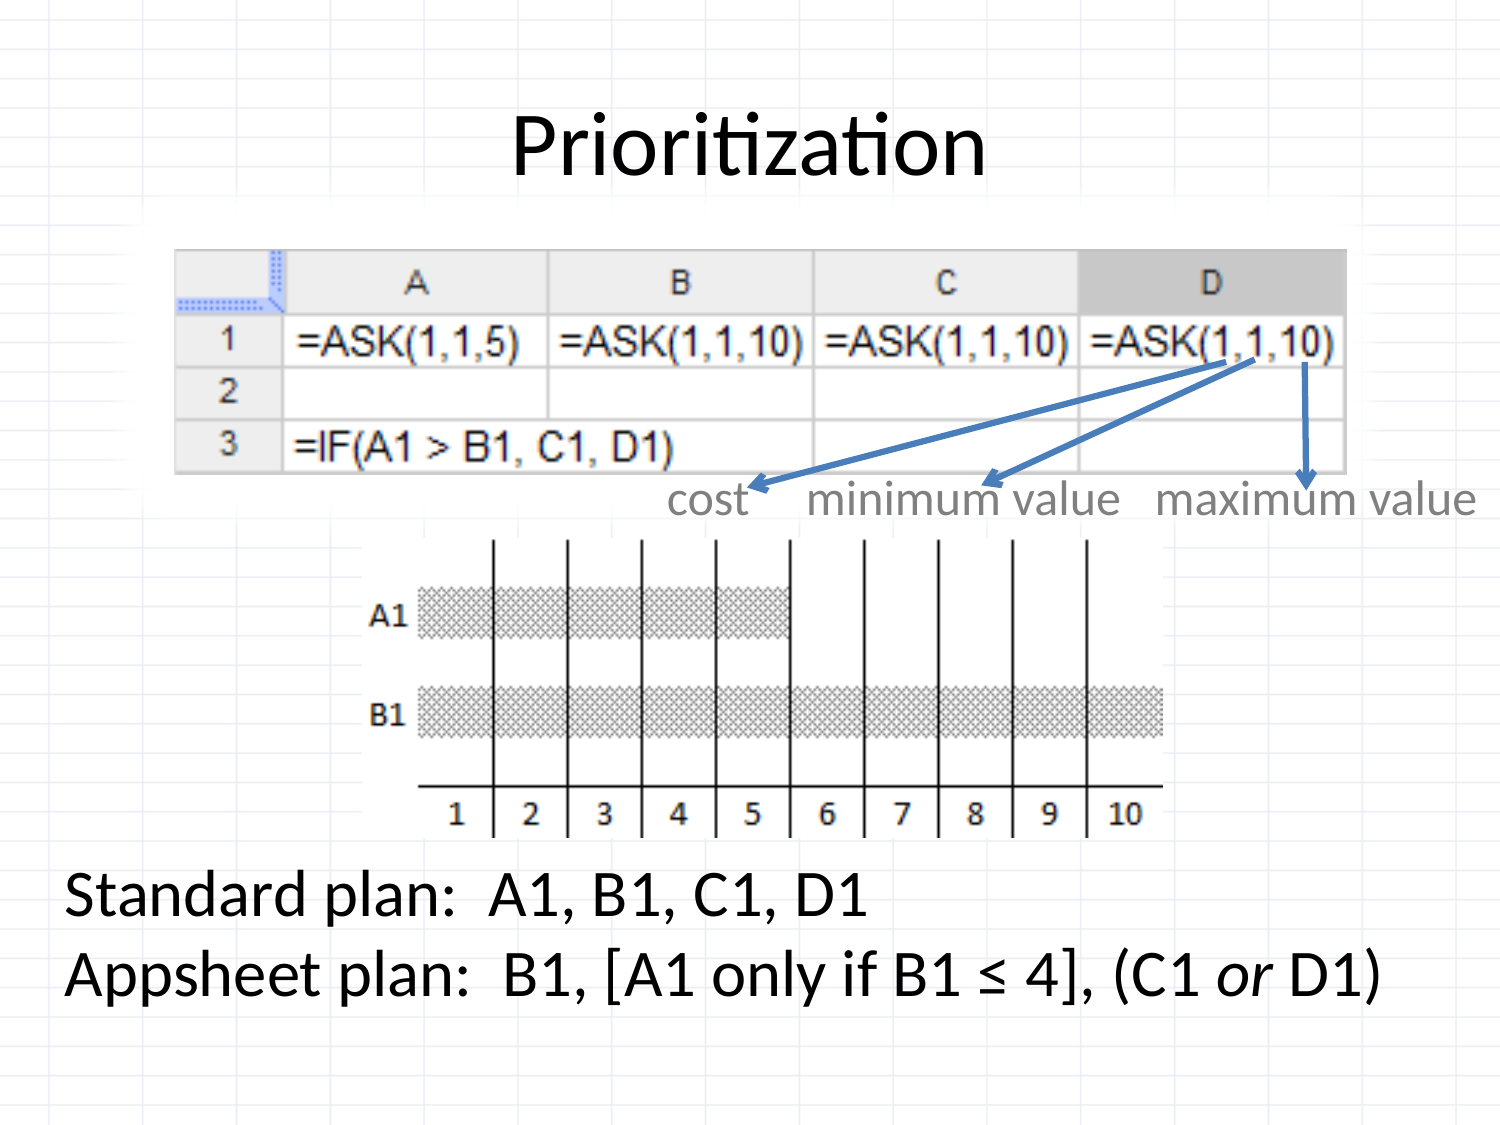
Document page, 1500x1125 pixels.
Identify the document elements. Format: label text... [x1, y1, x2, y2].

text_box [651, 359, 1500, 534]
text_box [133, 233, 1356, 506]
title Prioritization [75, 45, 1425, 233]
picture [0, 0, 1500, 1125]
text_box Standard plan: A1, B1, C1, D1 Appsheet plan: B1, [A1 only if B1 ≤ 4], (C1 or D1) [49, 842, 1488, 1018]
picture [174, 249, 1347, 476]
